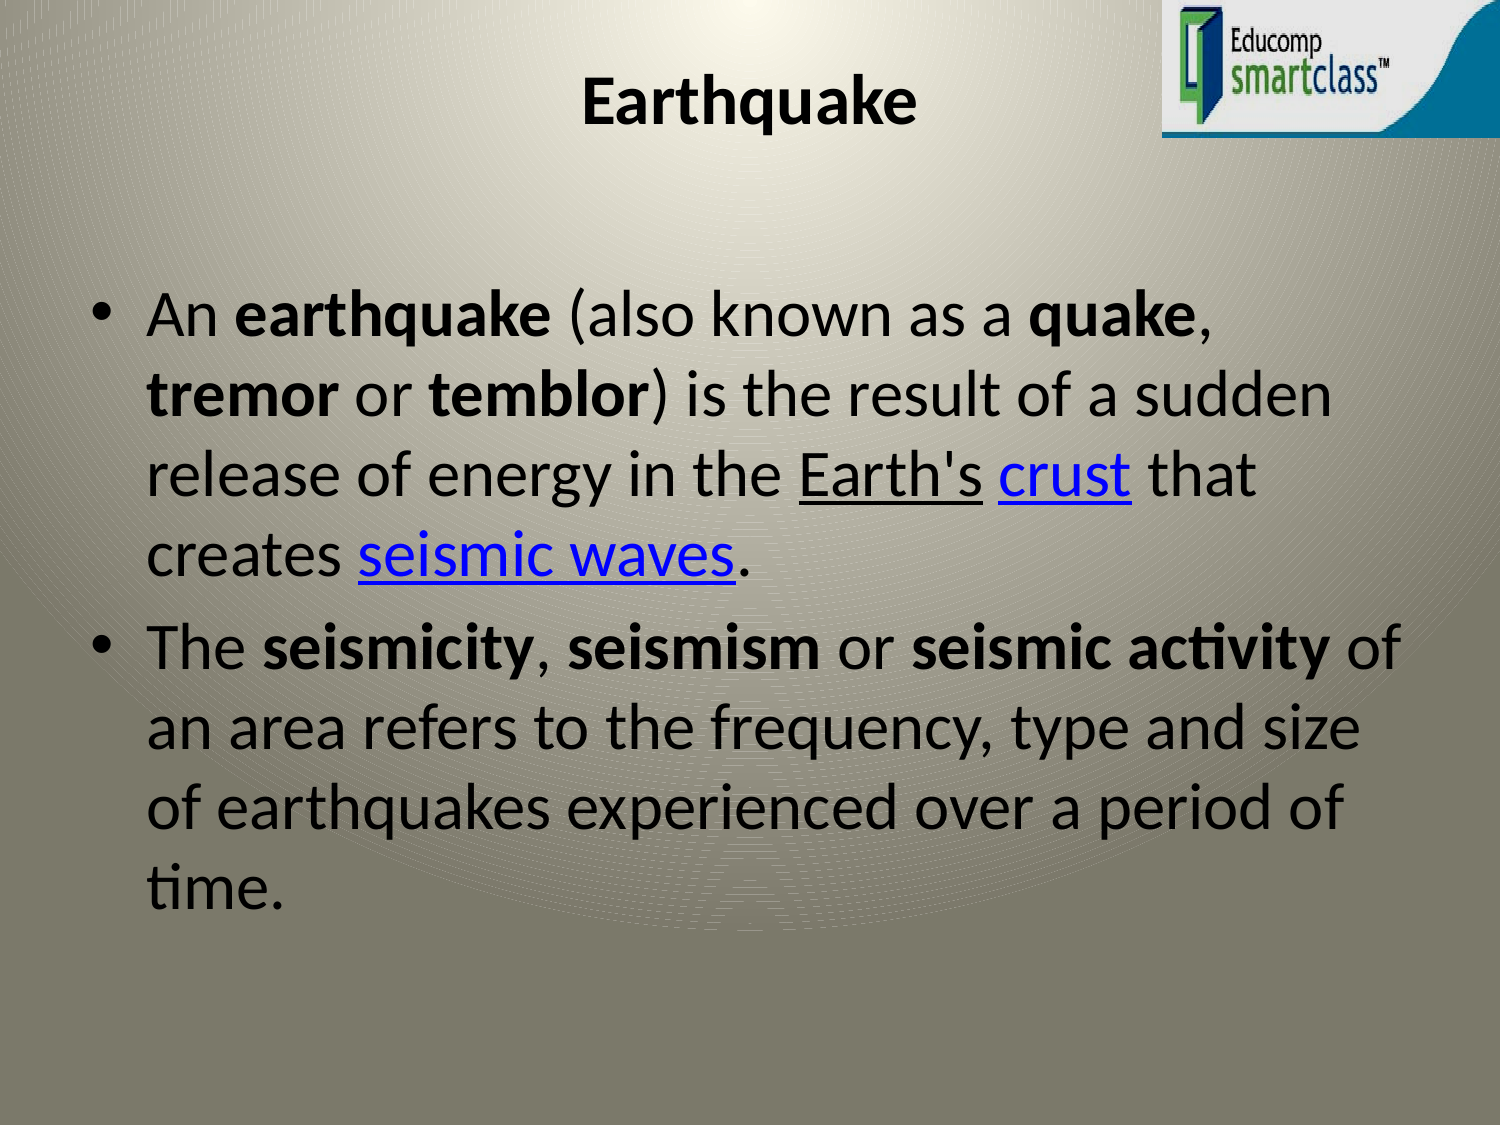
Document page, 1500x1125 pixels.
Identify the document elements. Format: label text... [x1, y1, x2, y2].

picture [1162, 0, 1497, 135]
list An earthquake (also known as a quake, tremor or temblor) is the result of a sudden release of energy in the Earth's crust that creates seismic waves. The seismicity, seismism or seismic activity of an area refers to the frequency, type and size of earthquakes experienced over a period of time. [75, 262, 1425, 1005]
title Earthquake [75, 45, 1425, 233]
